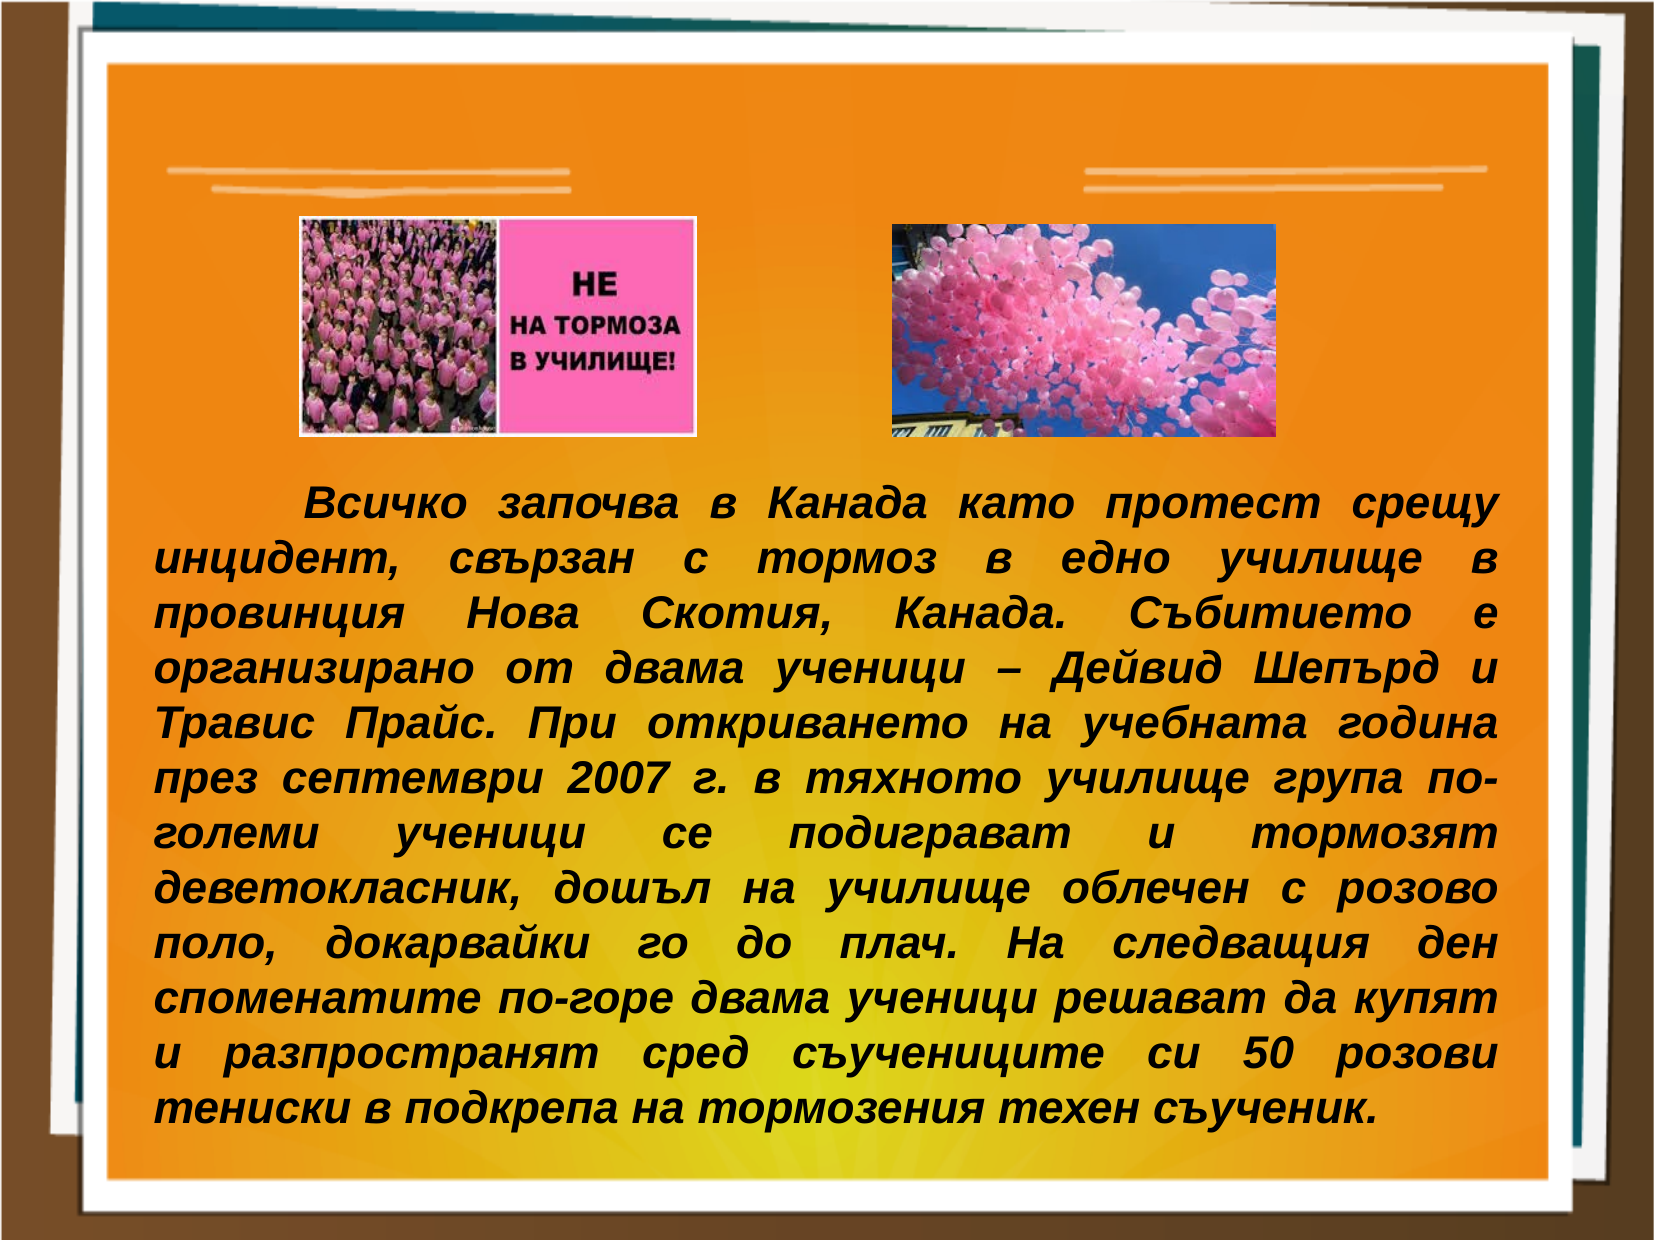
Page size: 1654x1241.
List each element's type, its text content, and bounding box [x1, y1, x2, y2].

text_box Всичко започва в Канада като протест срещу инцидент, свързан с тормоз в едно училище в провинция Нова Скотия, Канада. Събитието е организирано от двама ученици – Дейвид Шепърд и Травис Прайс. При откриването на учебната година през септември 2007 г. в тяхното училище група по-големи ученици се подиграват и тормозят деветокласник, дошъл на училище облечен с розово поло, докарвайки го до плач. На следващия ден споменатите по-горе двама ученици решават да купят и разпространят сред съучениците си 50 розови тениски в подкрепа на тормозения техен съученик. [153, 425, 1500, 1181]
picture [0, 0, 1654, 1240]
